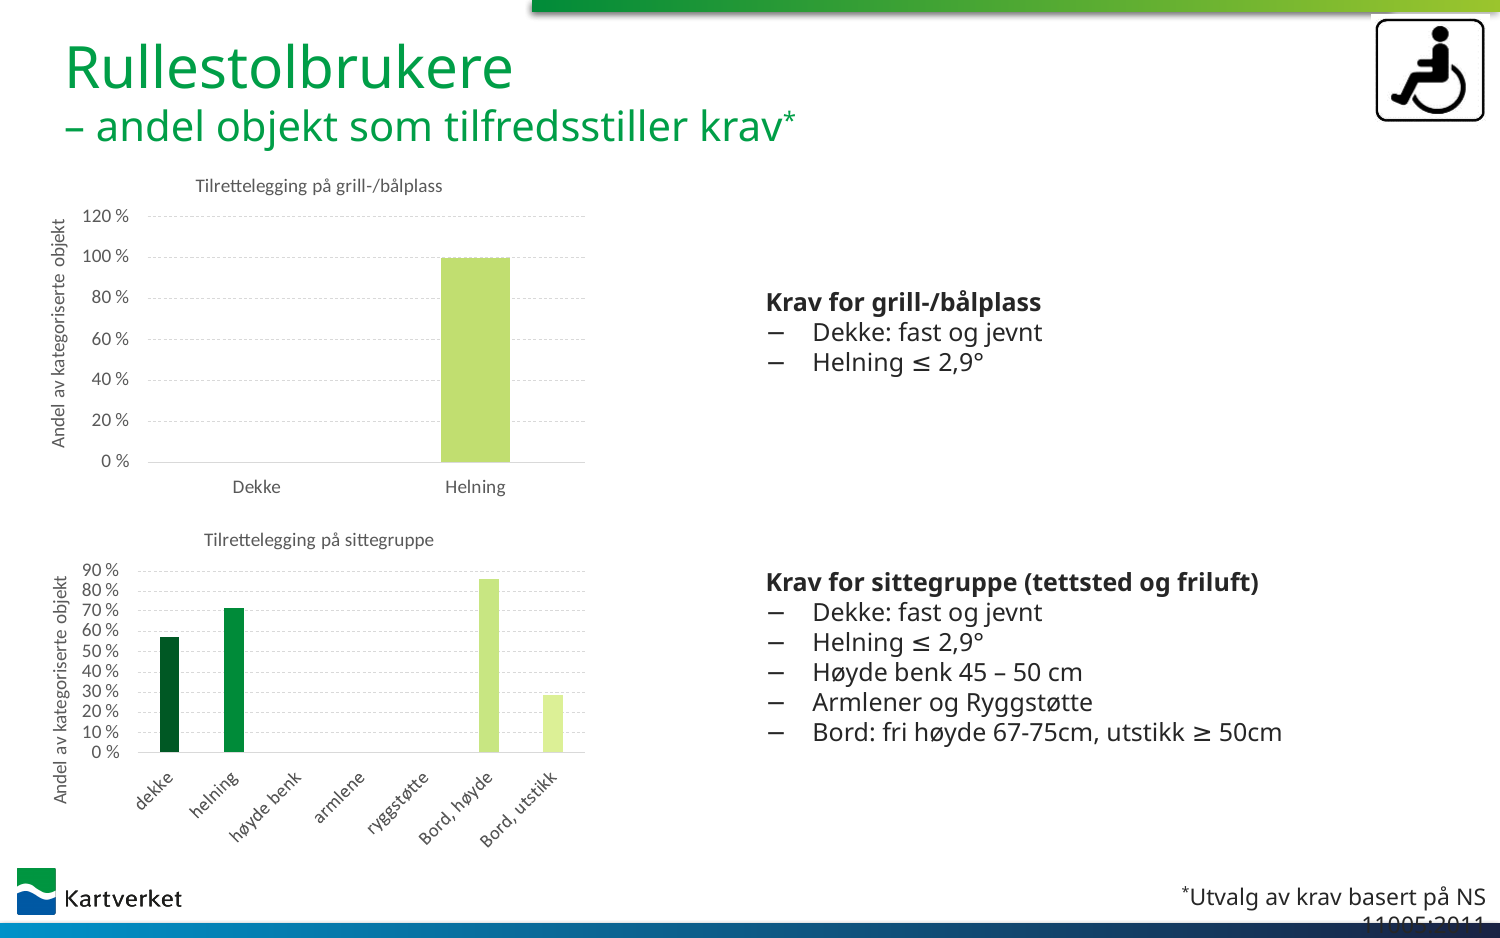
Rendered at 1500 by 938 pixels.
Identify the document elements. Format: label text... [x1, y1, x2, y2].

text_box Krav for sittegruppe (tettsted og friluft) Dekke: fast og jevnt Helning ≤ 2,9° Høyde benk 45 – 50 cm Armlener og Ryggstøtte Bord: fri høyde 67-75cm, utstikk ≥ 50cm [750, 559, 1500, 754]
picture [41, 520, 596, 859]
text_box Krav for grill-/bålplass Dekke: fast og jevnt Helning ≤ 2,9° [750, 279, 1452, 384]
picture [1371, 13, 1491, 127]
text_box Rullestolbrukere – andel objekt som tilfredsstiller krav* [49, 14, 1431, 158]
text_box *Utvalg av krav basert på NS 11005:2011 [1068, 873, 1500, 938]
picture [41, 166, 596, 505]
